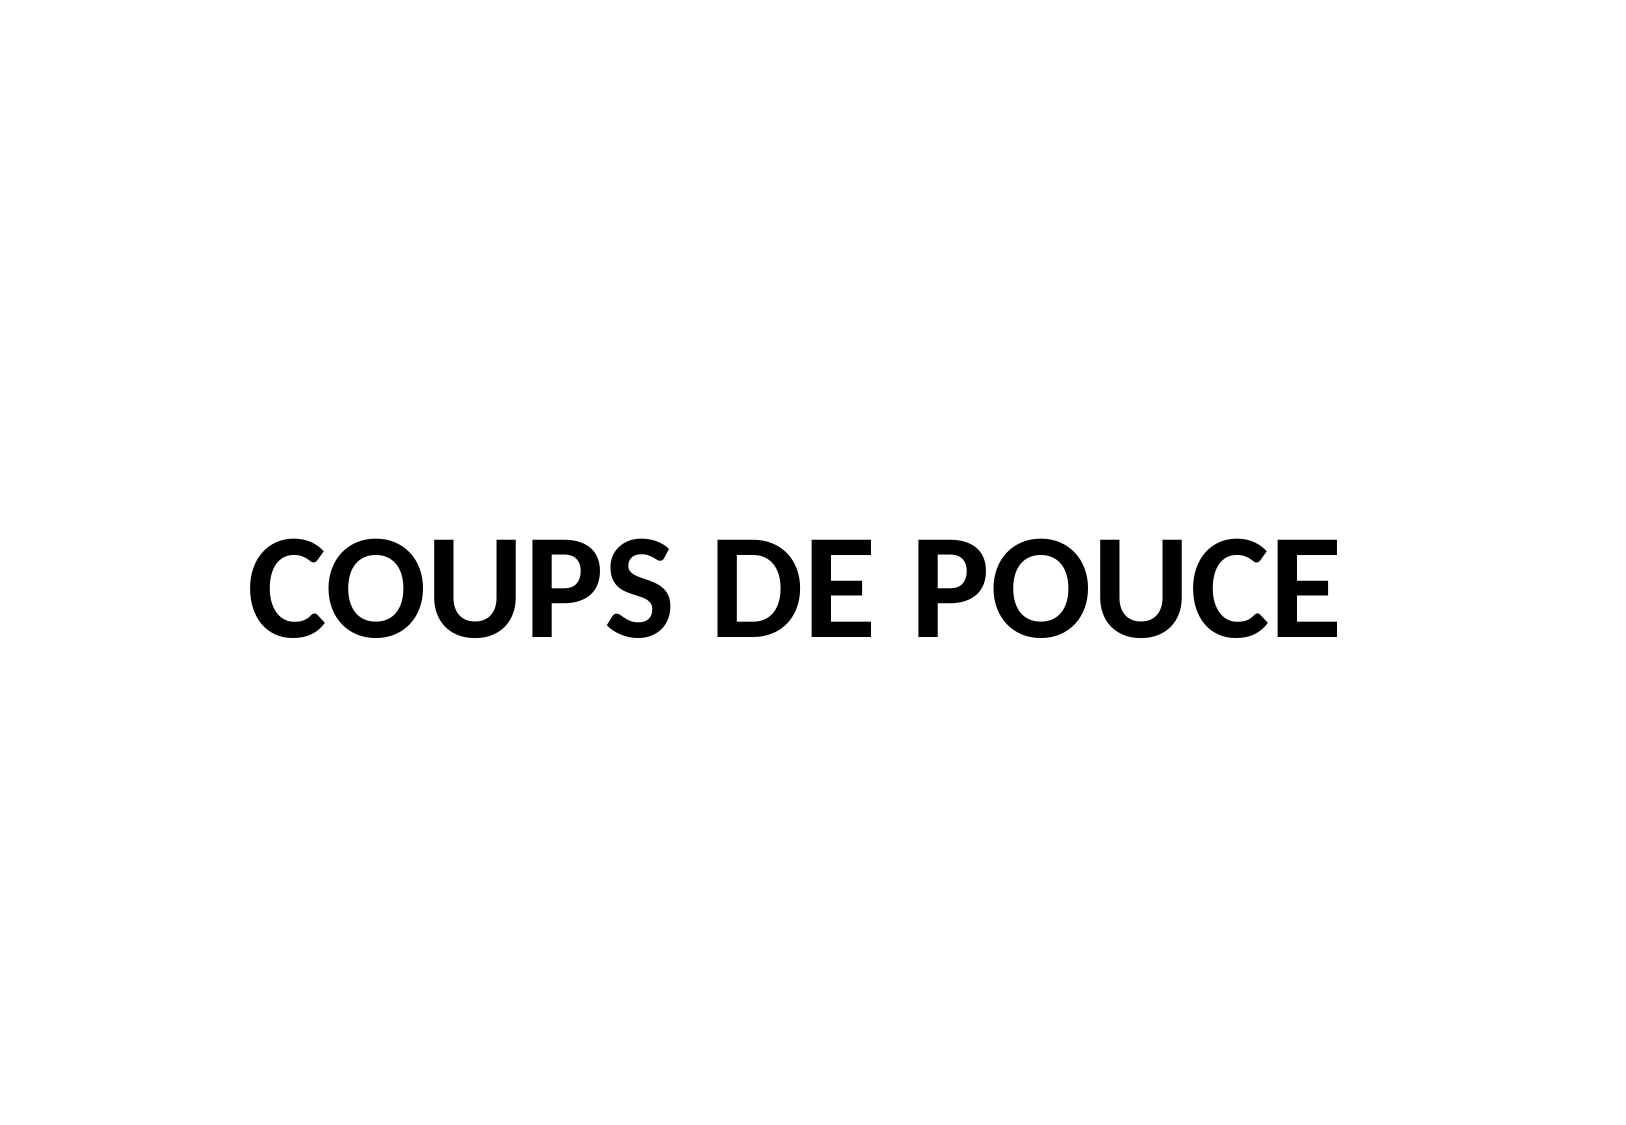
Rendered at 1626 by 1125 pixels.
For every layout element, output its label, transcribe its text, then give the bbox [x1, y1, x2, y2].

text_box COUPS DE POUCE [232, 479, 1393, 675]
